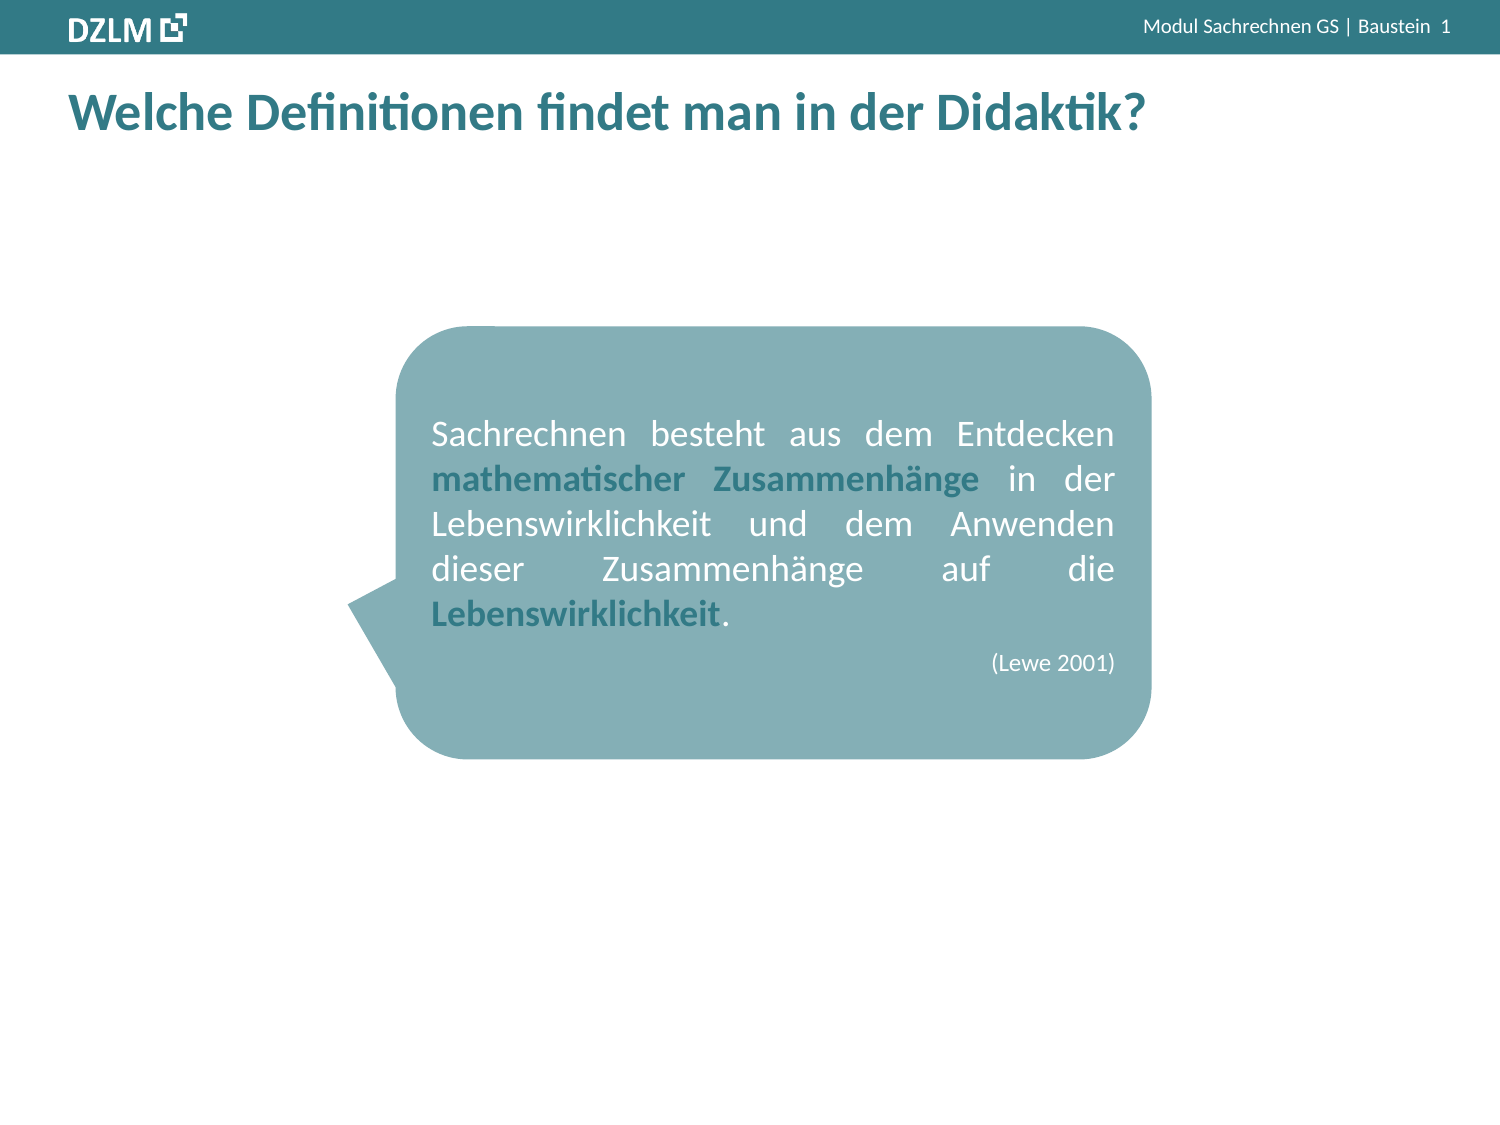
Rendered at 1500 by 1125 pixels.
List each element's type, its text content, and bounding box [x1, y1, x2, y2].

text_box Sachrechnen besteht aus dem Entdecken mathematischer Zusammenhänge in der Lebenswirklichkeit und dem Anwenden dieser Zusammenhänge auf die Lebenswirklichkeit. (Lewe 2001) [345, 324, 1154, 762]
title Welche Definitionen findet man in der Didaktik? [53, 68, 1436, 149]
